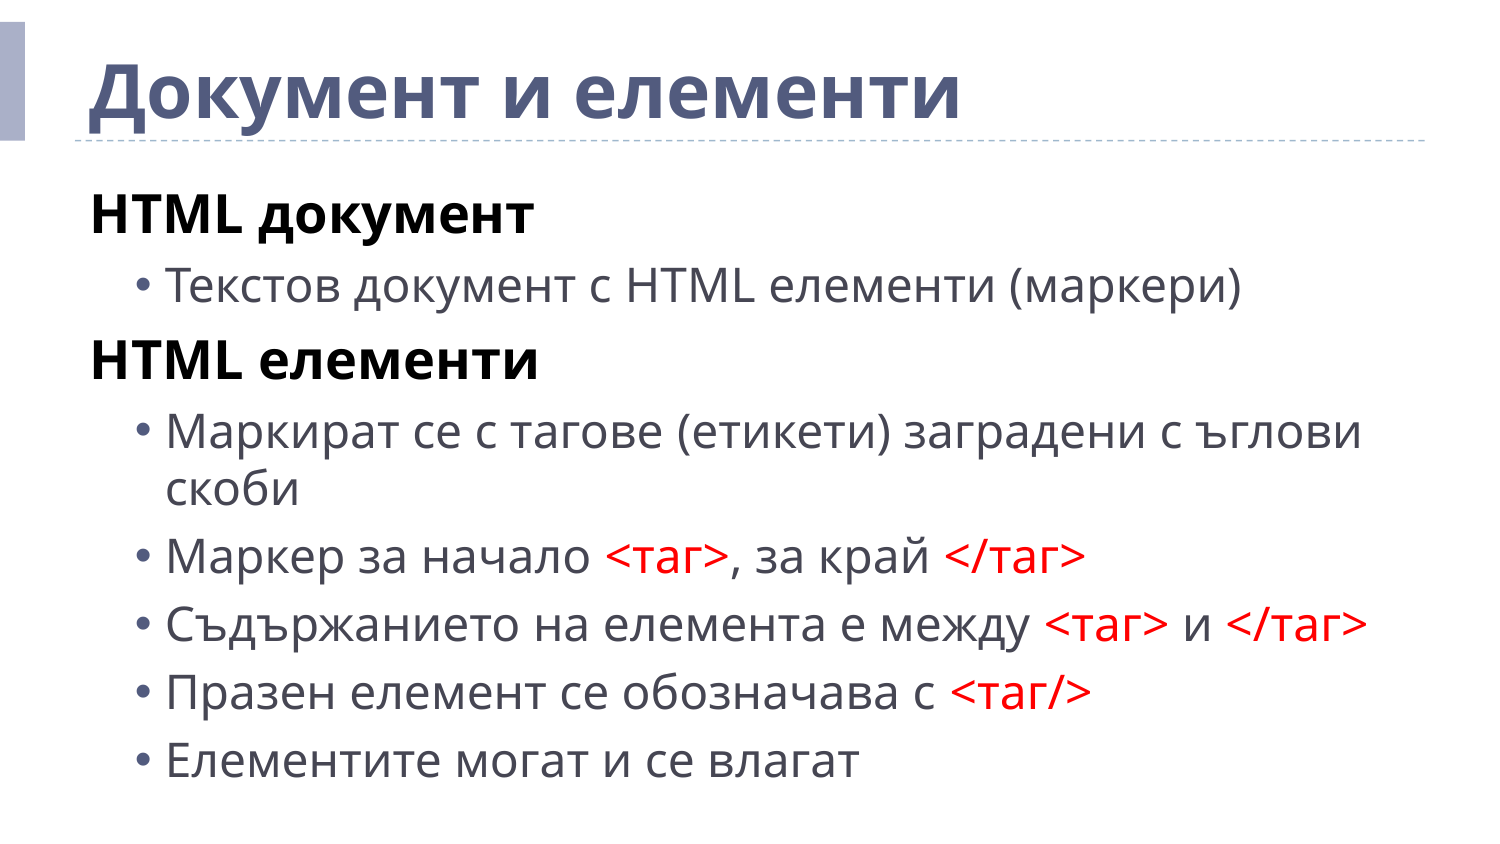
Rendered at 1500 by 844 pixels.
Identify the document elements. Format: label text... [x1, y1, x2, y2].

list HTML документ Текстов документ с HTML елементи (маркери) HTML елементи Маркират се с тагове (етикети) заградени с ъглови скоби Маркер за начало <таг>, за край </таг> Съдържанието на елемента е между <таг> и </таг> Празен елемент се обозначава с <таг/> Елементите могат и се влагат [75, 171, 1475, 835]
title Документ и елементи [75, 18, 1475, 141]
